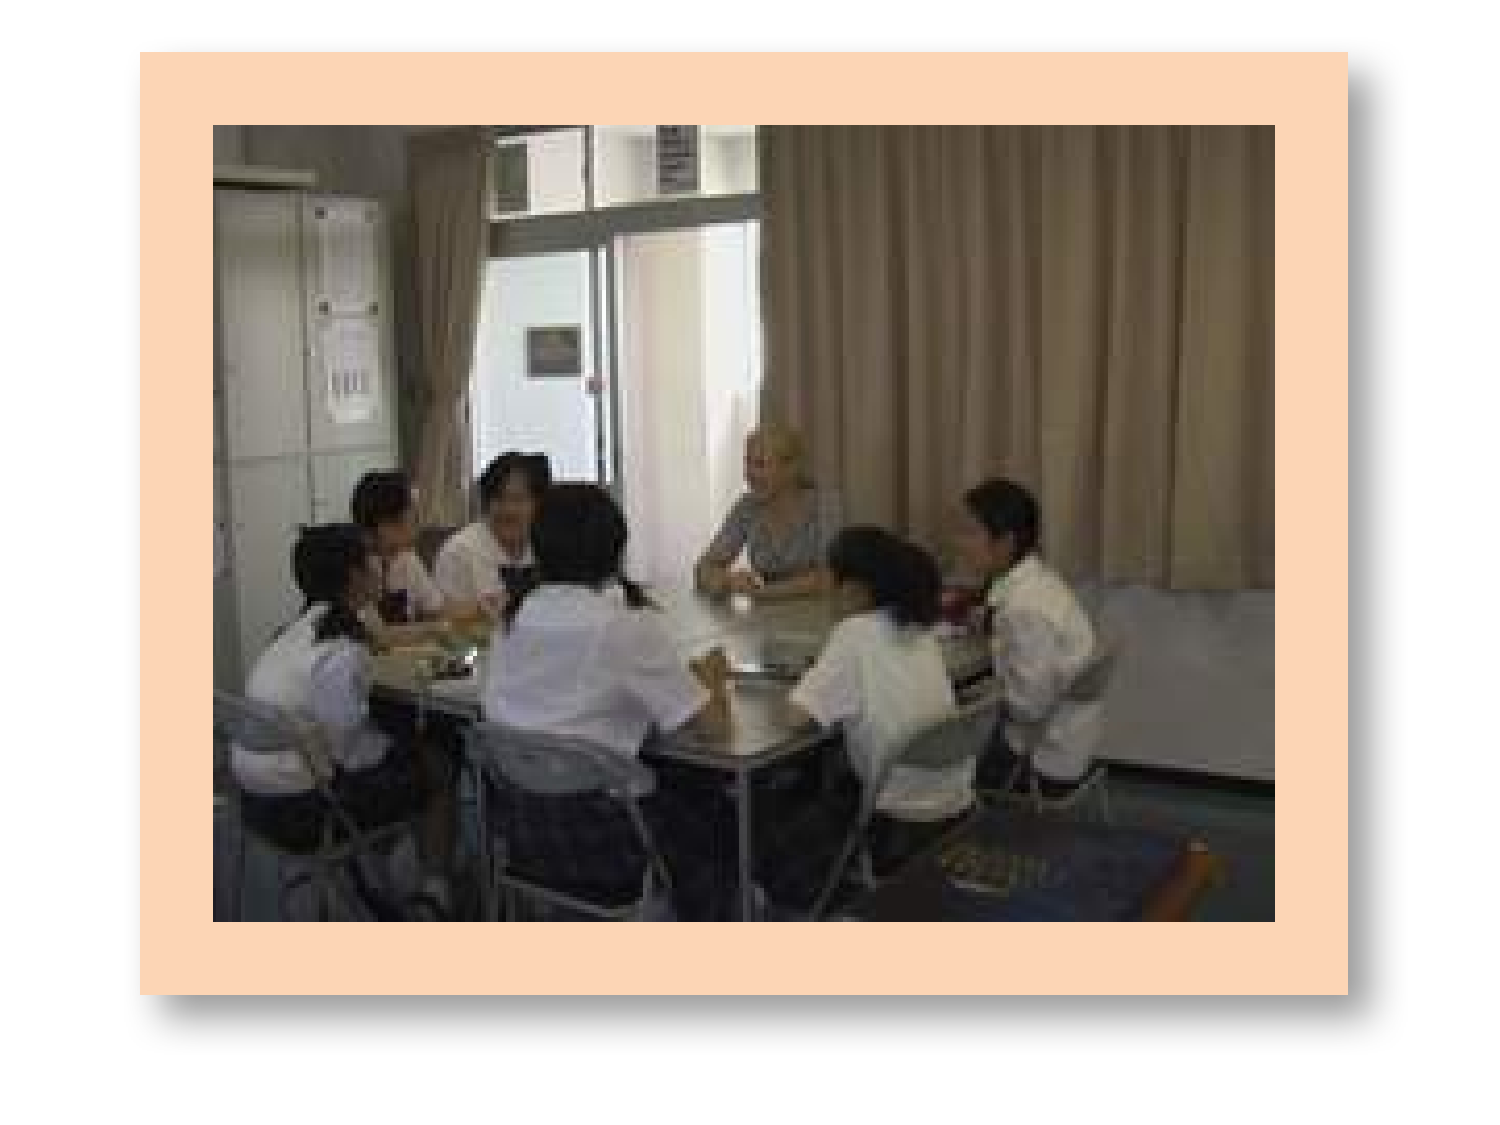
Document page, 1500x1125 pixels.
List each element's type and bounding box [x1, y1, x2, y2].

picture [212, 124, 1276, 923]
